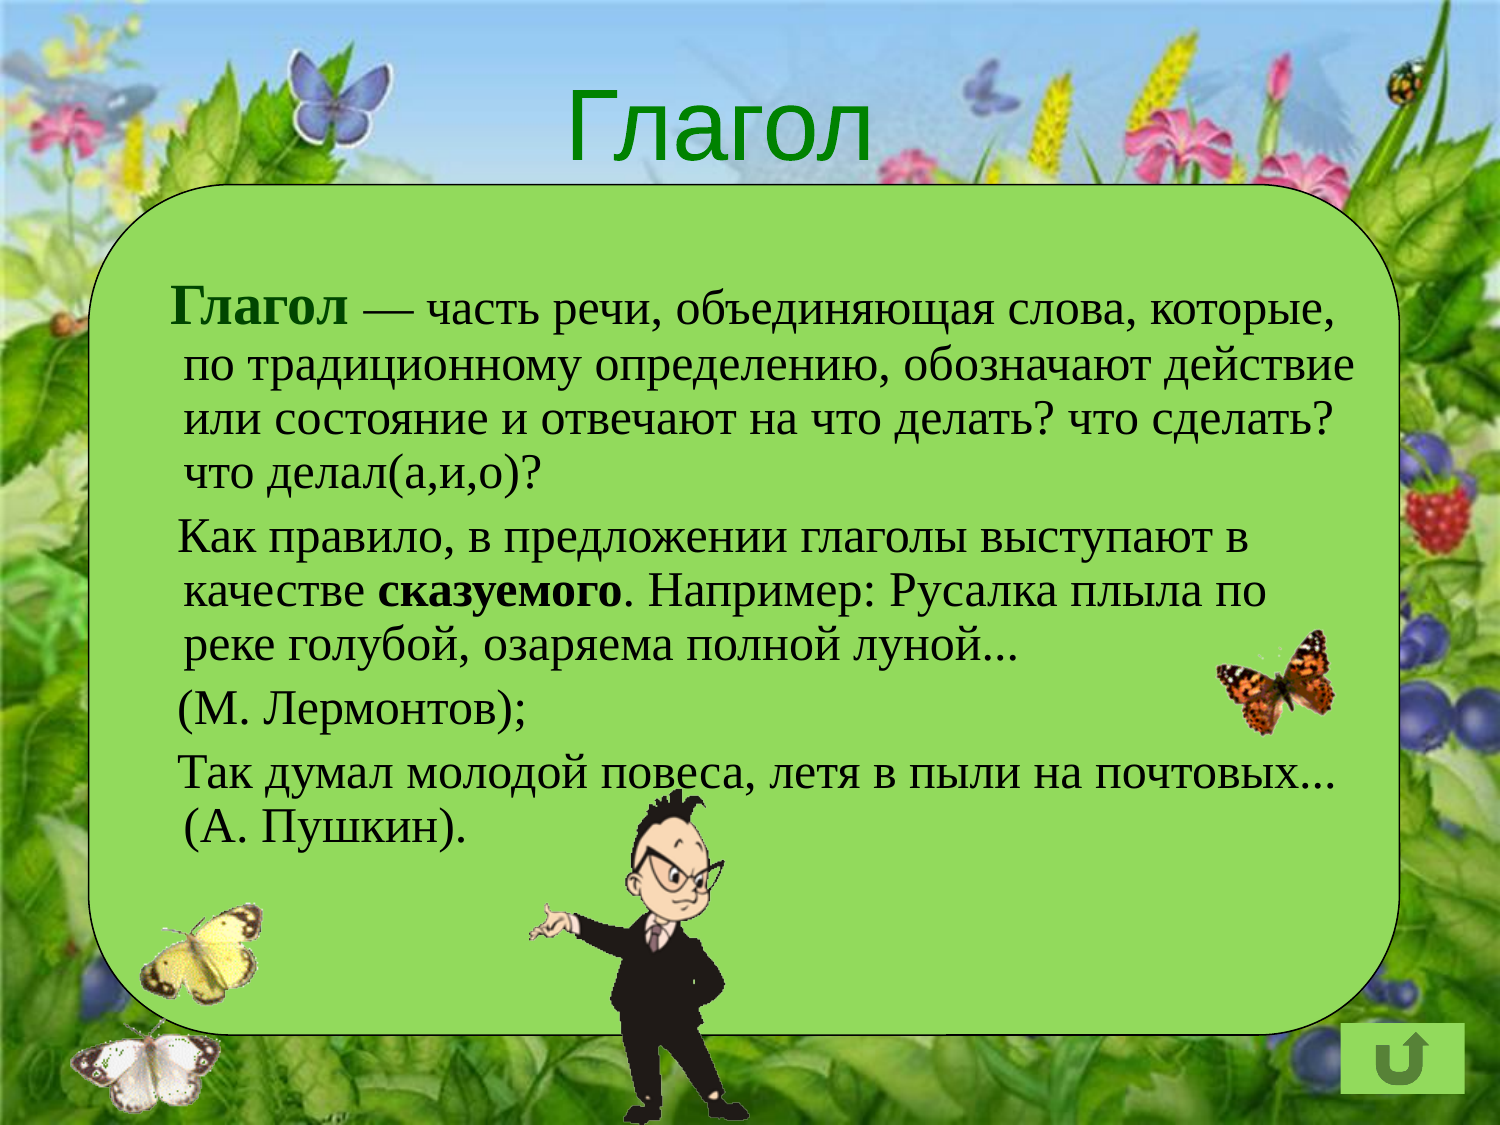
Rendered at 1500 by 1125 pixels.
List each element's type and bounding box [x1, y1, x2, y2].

text_box [0, 0, 1500, 75]
text_box [1340, 1023, 1465, 1094]
picture [0, 75, 1500, 1125]
text_box [88, 184, 1400, 1036]
